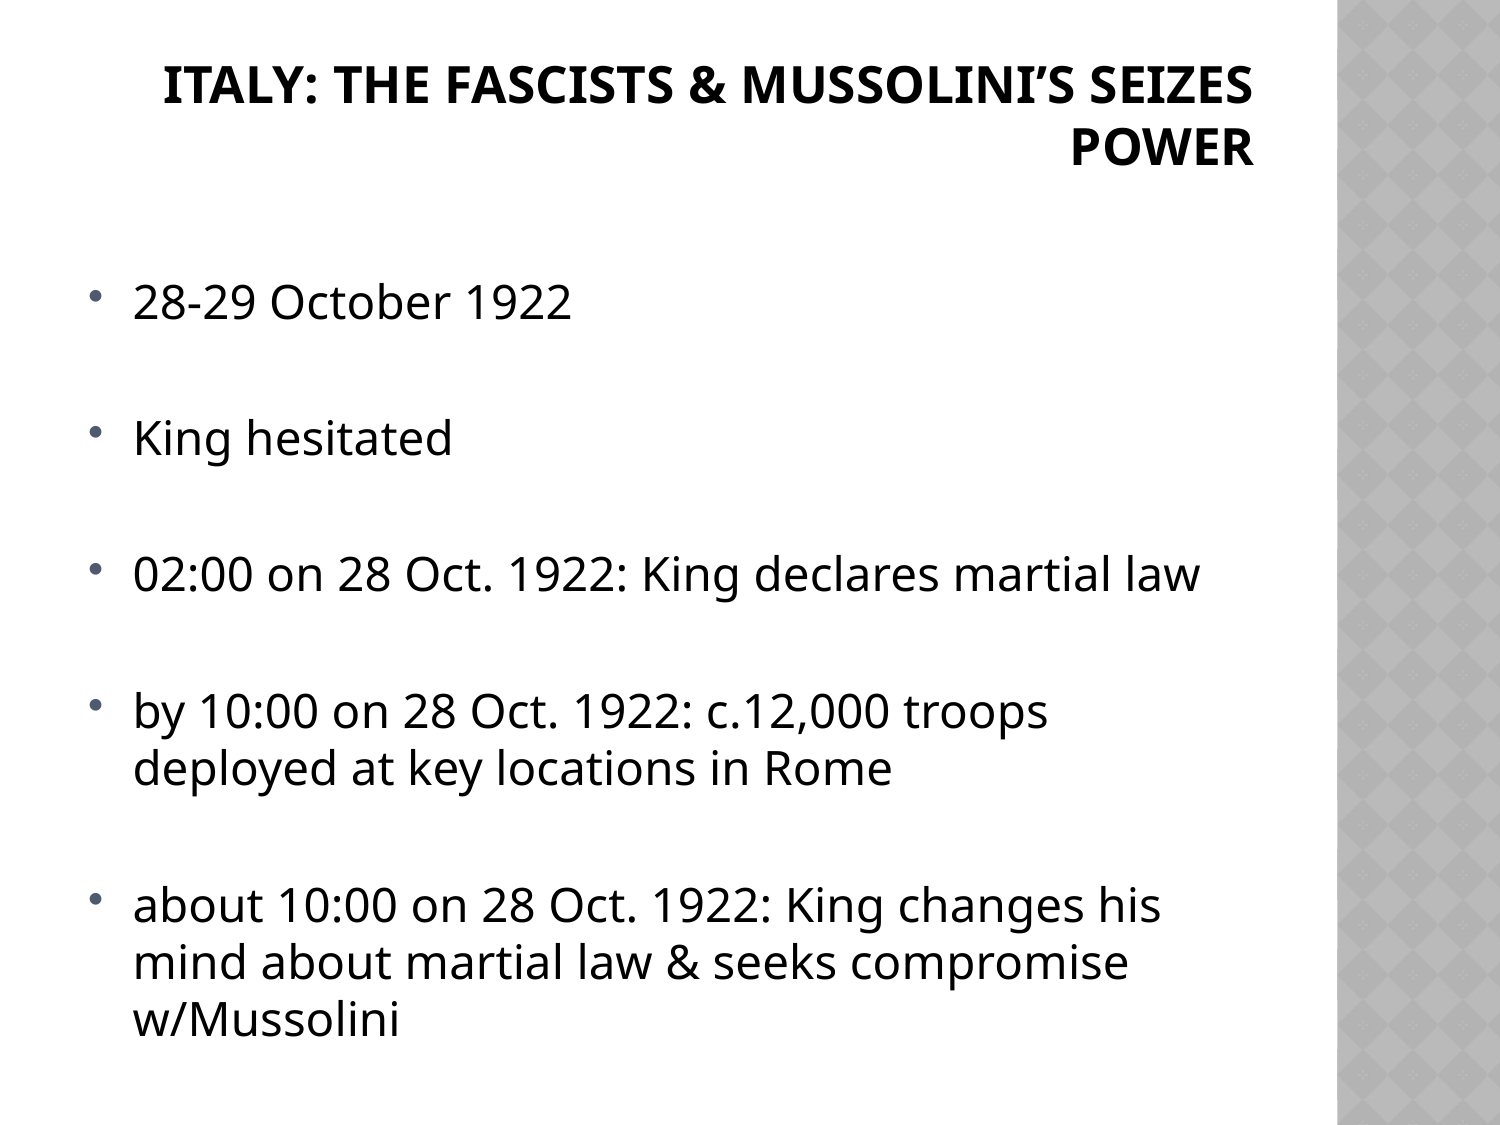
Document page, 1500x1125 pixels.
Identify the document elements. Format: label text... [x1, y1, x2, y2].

list 28-29 October 1922 King hesitated 02:00 on 28 Oct. 1922: King declares martial law by 10:00 on 28 Oct. 1922: c.12,000 troops deployed at key locations in Rome about 10:00 on 28 Oct. 1922: King changes his mind about martial law & seeks compromise w/Mussolini [75, 264, 1263, 1059]
title Italy: the fascists & Mussolini’s seizes power [75, 52, 1263, 240]
